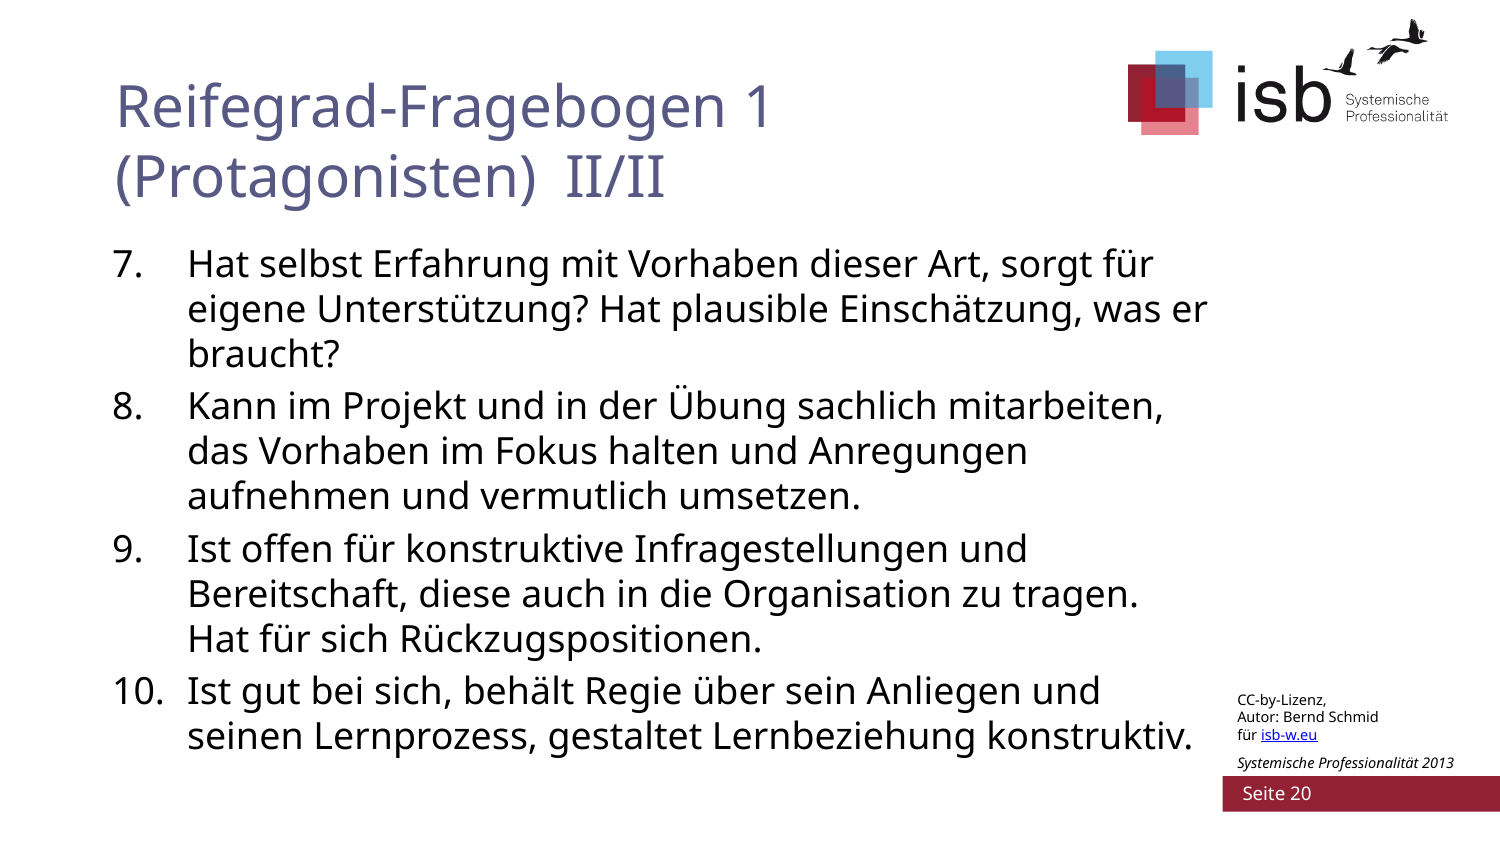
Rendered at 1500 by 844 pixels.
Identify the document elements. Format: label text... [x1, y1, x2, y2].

text_box CC-by-Lizenz, Autor: Bernd Schmid für isb-w.eu Systemische Professionalität 2013 [1222, 543, 1500, 844]
list Hat selbst Erfahrung mit Vorhaben dieser Art, sorgt für eigene Unterstützung? Hat plausible Einschätzung, was er braucht? Kann im Projekt und in der Übung sachlich mitarbeiten, das Vorhaben im Fokus halten und Anregungen aufnehmen und vermutlich umsetzen. Ist offen für konstruktive Infragestellungen und Bereitschaft, diese auch in die Organisation zu tragen. Hat für sich Rückzugspositionen. Ist gut bei sich, behält Regie über sein Anliegen und seinen Lernprozess, gestaltet Lernbeziehung konstruktiv. [100, 281, 1223, 812]
picture [1128, 14, 1461, 139]
title Reifegrad-Fragebogen 1 (Protagonisten) II/II [100, 67, 1223, 281]
